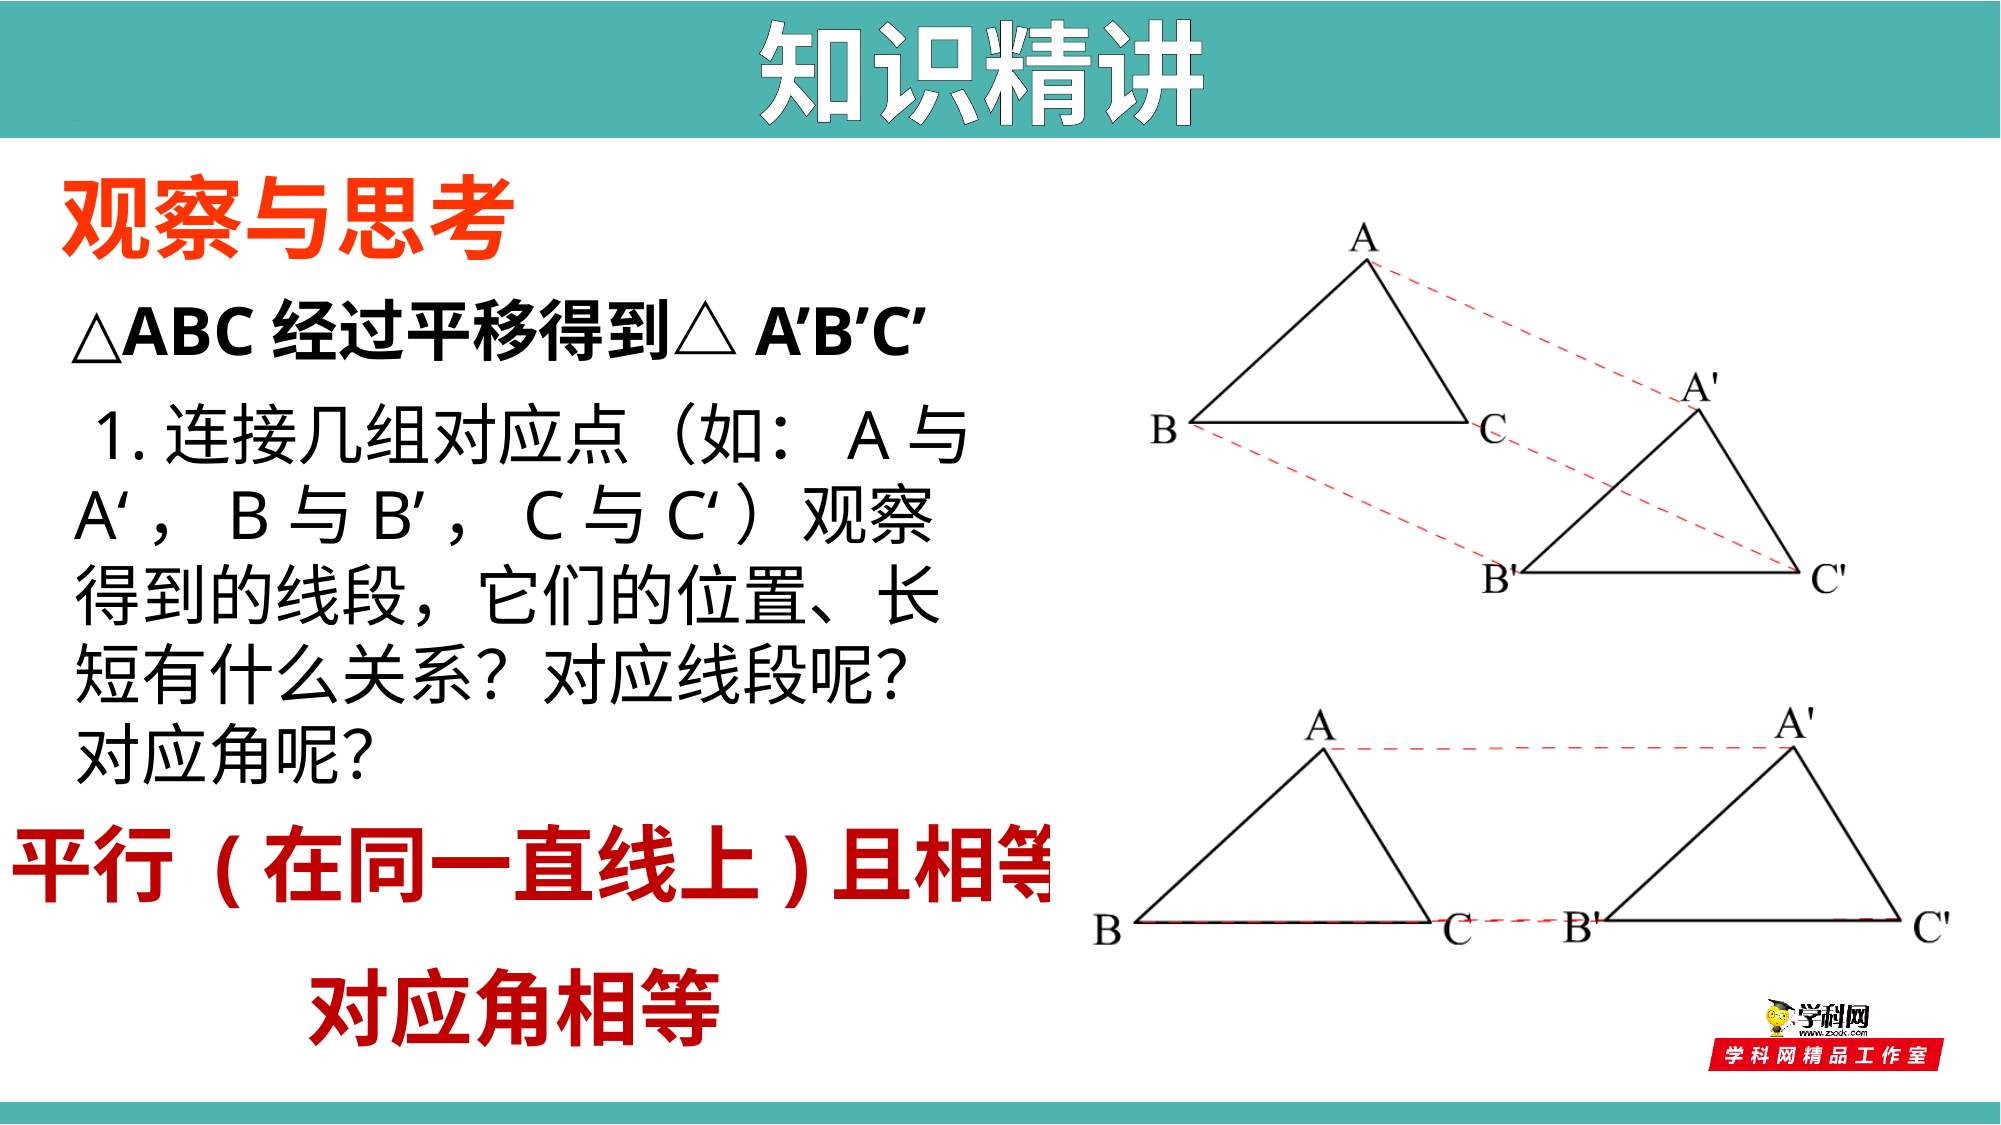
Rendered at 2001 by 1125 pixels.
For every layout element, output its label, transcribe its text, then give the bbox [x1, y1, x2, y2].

text_box 观察与思考 [45, 153, 1168, 279]
text_box 1.连接几组对应点（如：A与A‘，B与B’，C与C‘）观察得到的线段，它们的位置、长短有什么关系？对应线段呢？对应角呢？ [60, 385, 1015, 801]
picture [0, 1, 2001, 1124]
text_box 平行 (在同一直线上)且相等 [0, 805, 1050, 920]
text_box 知识精讲 [742, 0, 1223, 146]
text_box △ABC经过平移得到△A’B’C’ [39, 281, 1045, 377]
text_box 对应角相等 [291, 948, 738, 1064]
